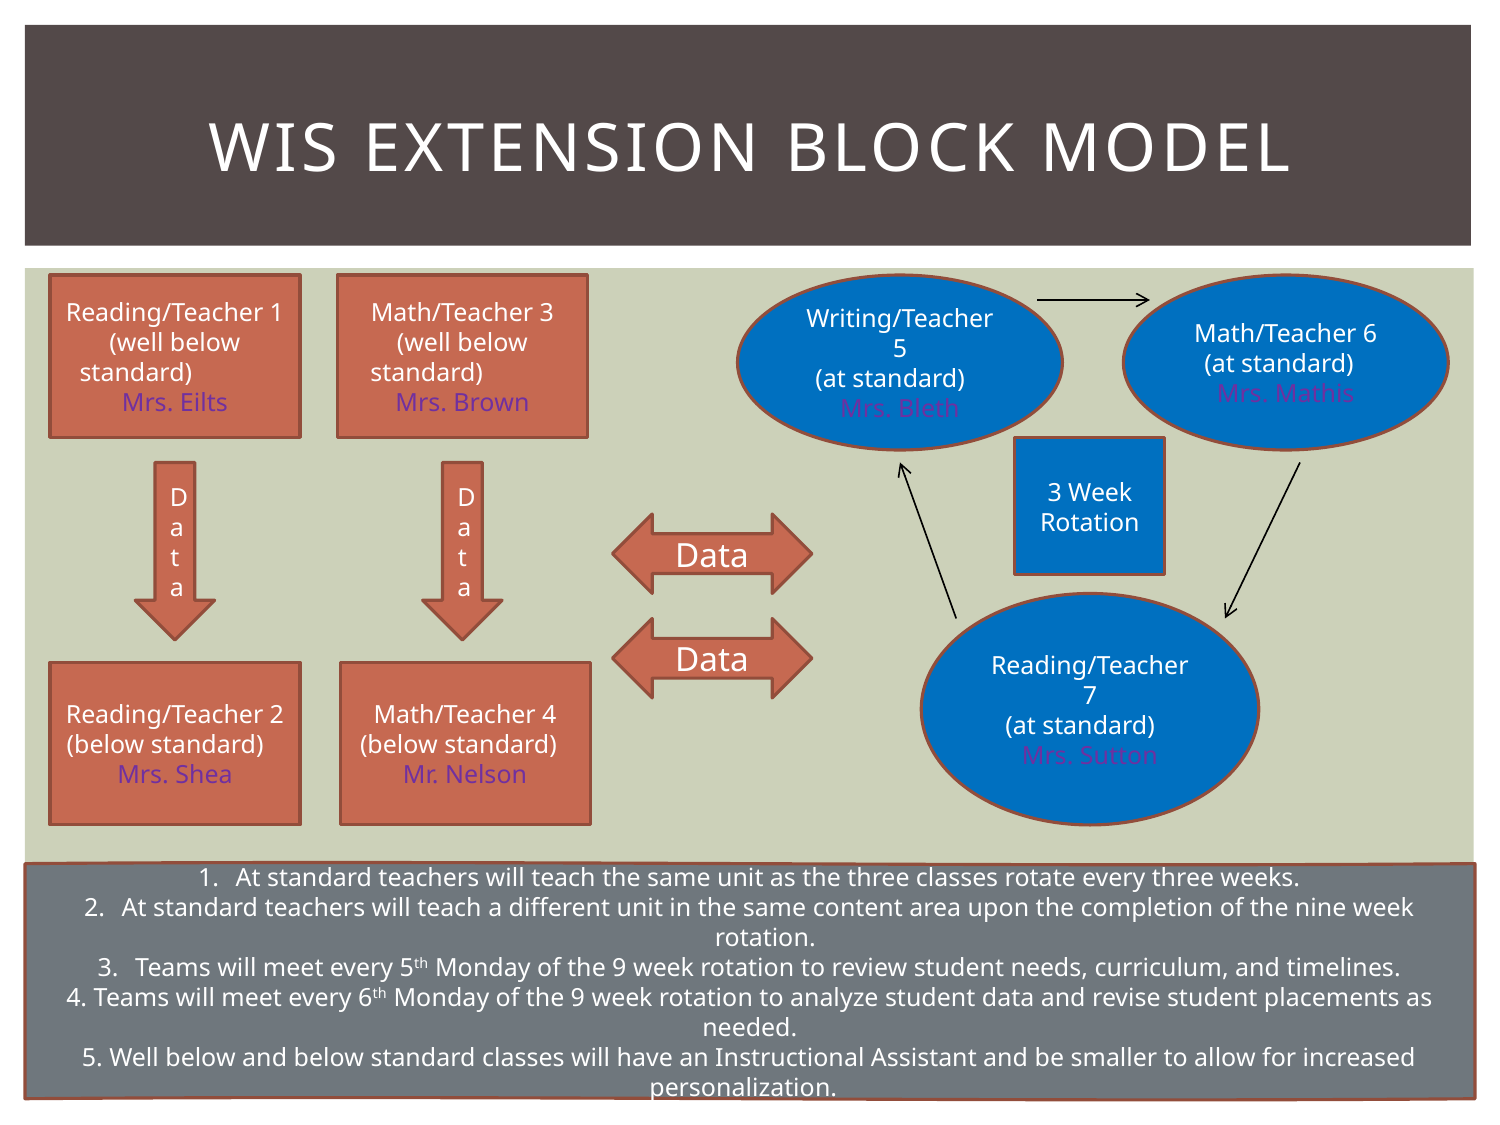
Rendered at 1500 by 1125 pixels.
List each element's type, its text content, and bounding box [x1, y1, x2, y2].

text_box Reading/Teacher 2 (below standard) Mrs. Shea [48, 661, 302, 826]
text_box Data [421, 460, 504, 642]
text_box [899, 462, 957, 619]
text_box Math/Teacher 4 (below standard) Mr. Nelson [339, 661, 592, 826]
title WIS Extension Block Model [62, 58, 1438, 232]
text_box Math/Teacher 3 (well below standard) Mrs. Brown [336, 273, 589, 439]
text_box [1224, 462, 1301, 619]
text_box At standard teachers will teach the same unit as the three classes rotate every three weeks. At standard teachers will teach a different unit in the same content area upon the completion of the nine week rotation. Teams will meet every 5th Monday of the 9 week rotation to review student needs, curriculum, and timelines. 4. Teams will meet every 6th Monday of the 9 week rotation to analyze student data and revise student placements as needed. 5. Well below and below standard classes will have an Instructional Assistant and be smaller to allow for increased personalization. [23, 860, 1477, 1102]
text_box Data [611, 512, 814, 595]
text_box Data [133, 460, 217, 642]
text_box Reading/Teacher 7 (at standard) Mrs. Sutton [919, 591, 1261, 827]
text_box Math/Teacher 6 (at standard) Mrs. Mathis [1121, 273, 1450, 452]
text_box Writing/Teacher 5 (at standard) Mrs. Bleth [735, 273, 1065, 452]
text_box Reading/Teacher 1 (well below standard) Mrs. Eilts [48, 273, 302, 439]
text_box Data [611, 617, 814, 700]
text_box 3 Week Rotation [1013, 436, 1166, 576]
